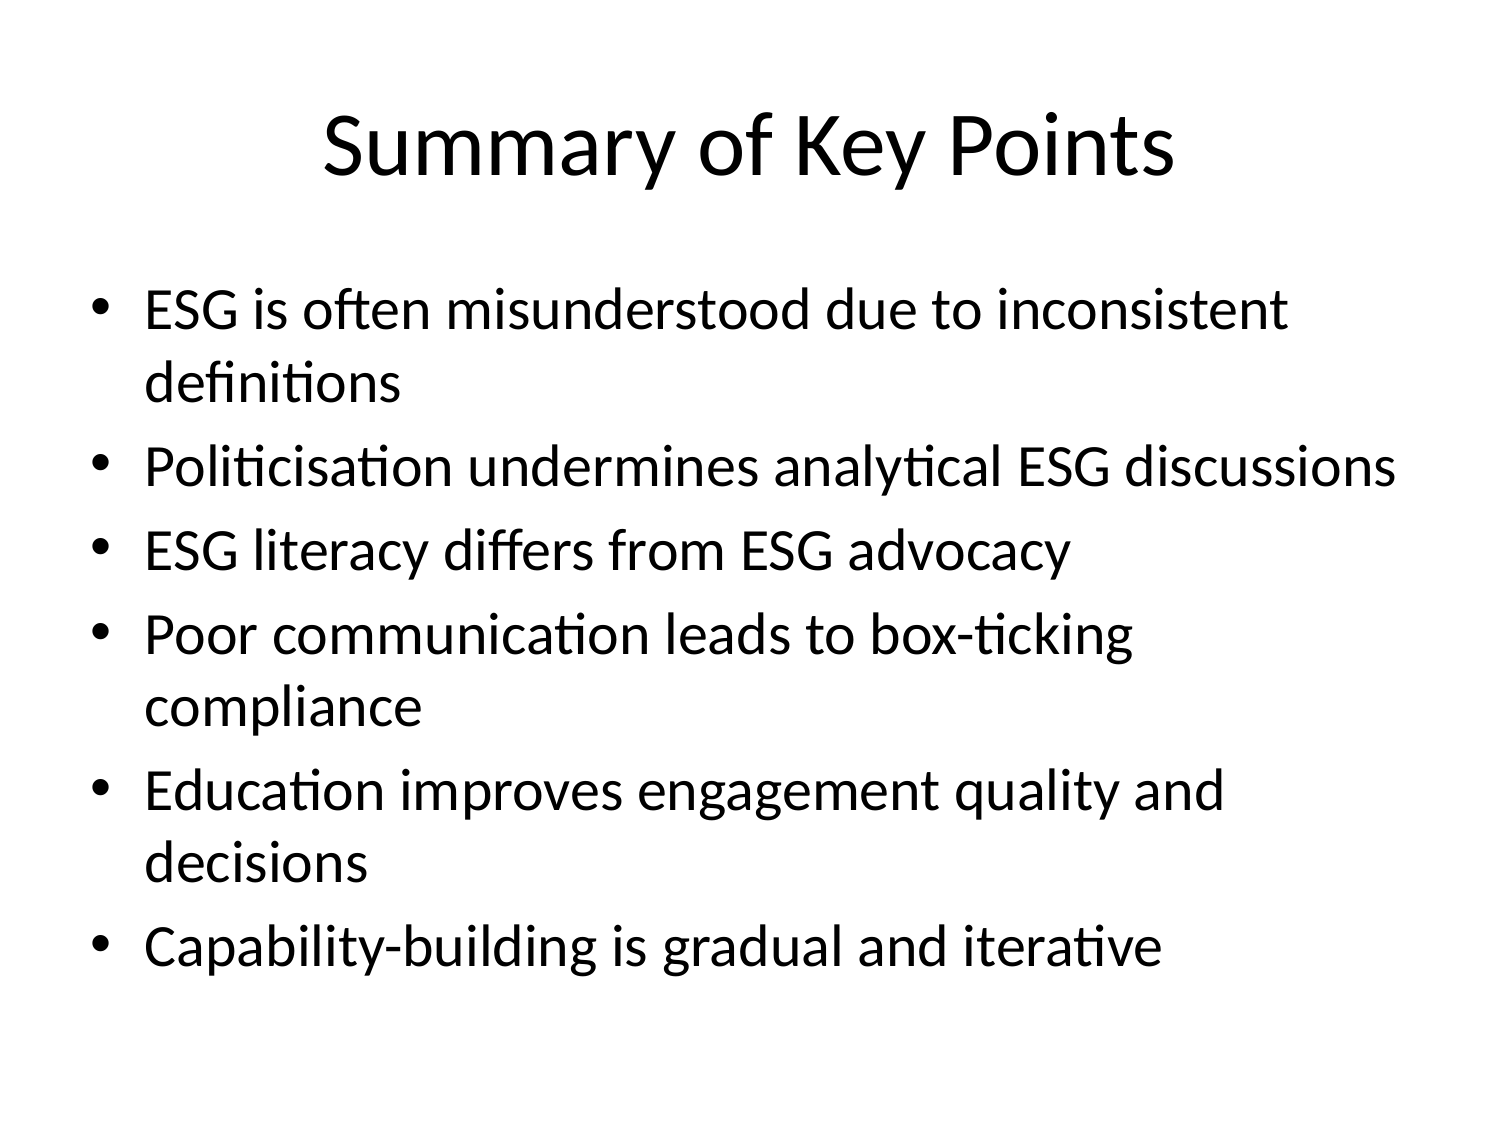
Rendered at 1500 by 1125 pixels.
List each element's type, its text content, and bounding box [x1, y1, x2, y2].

title Summary of Key Points [75, 45, 1425, 233]
list ESG is often misunderstood due to inconsistent definitions Politicisation undermines analytical ESG discussions ESG literacy differs from ESG advocacy Poor communication leads to box-ticking compliance Education improves engagement quality and decisions Capability-building is gradual and iterative [75, 262, 1425, 1005]
